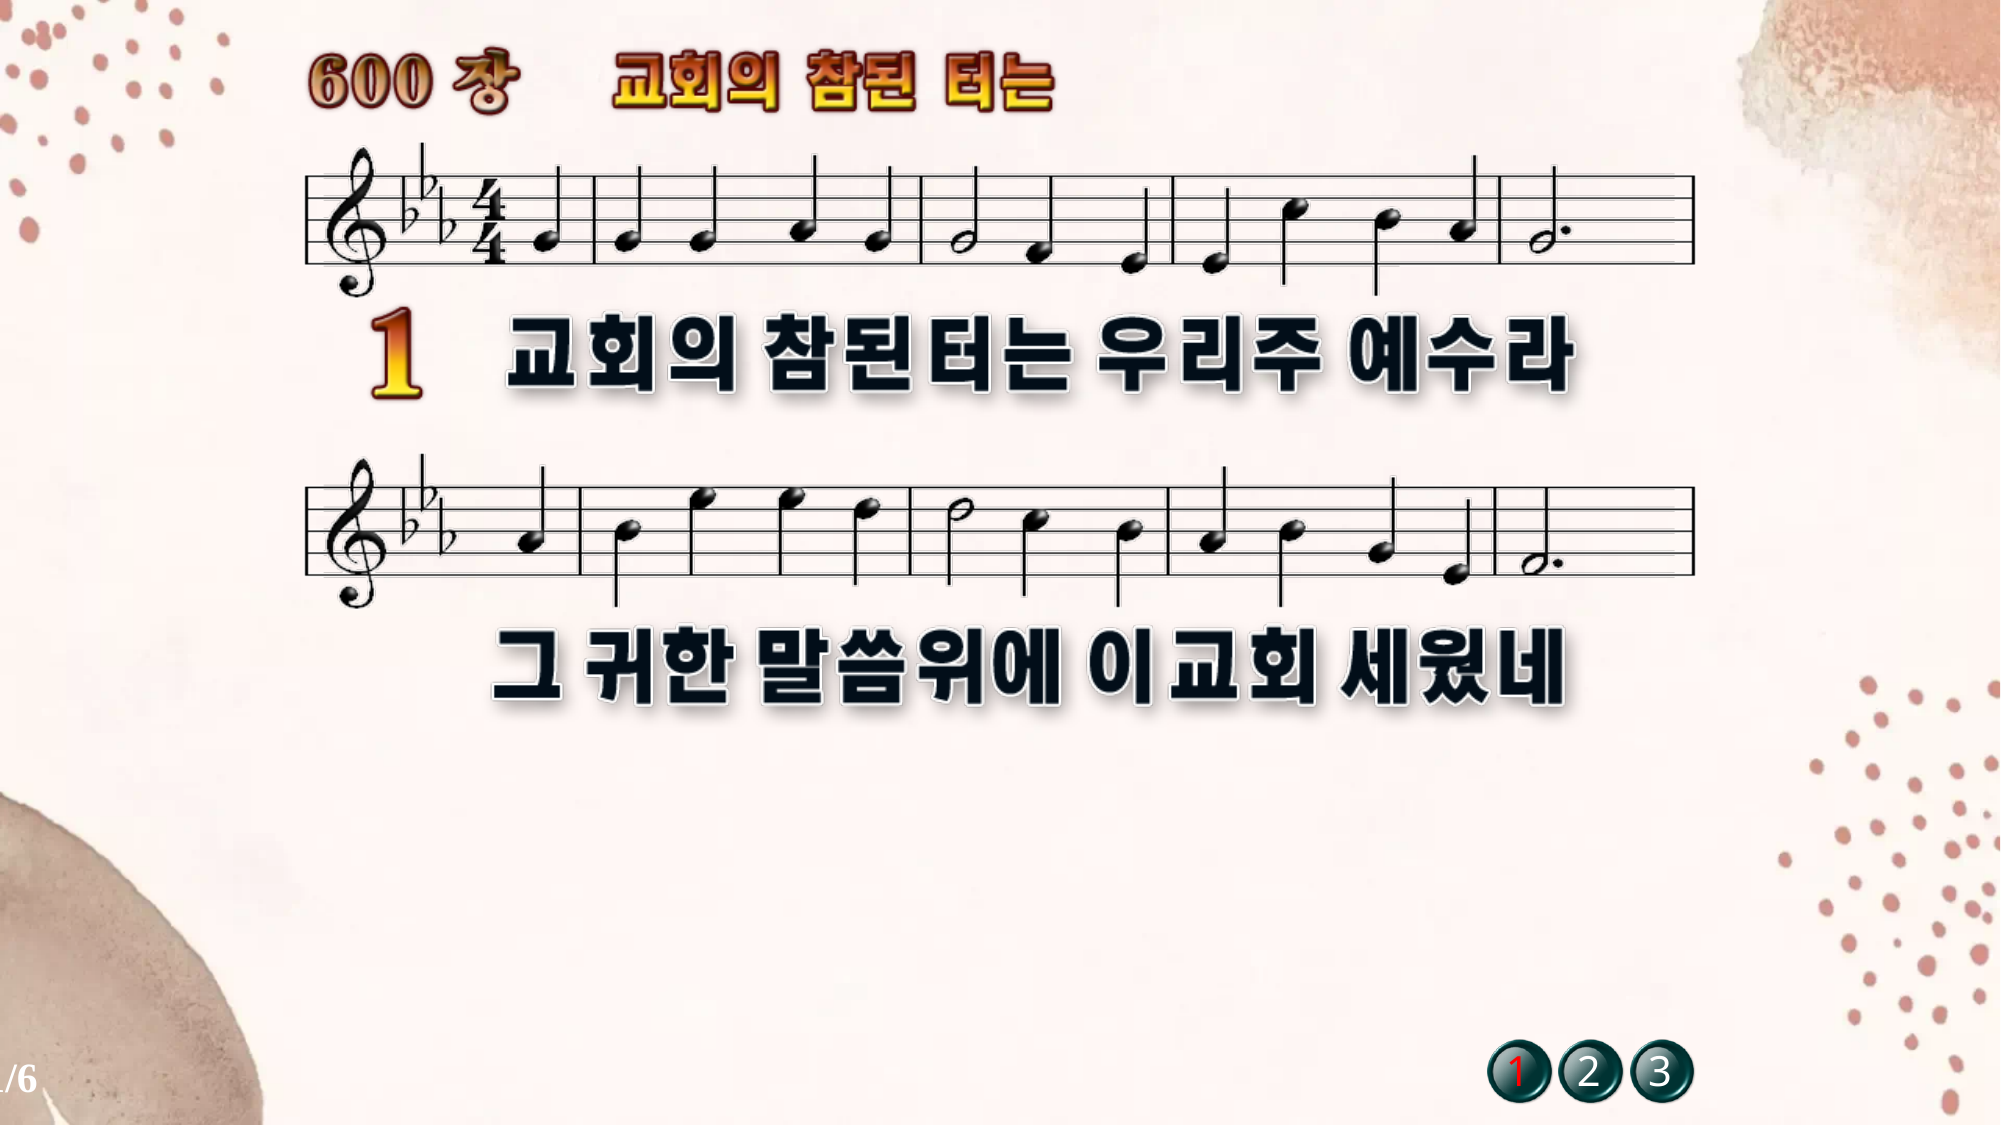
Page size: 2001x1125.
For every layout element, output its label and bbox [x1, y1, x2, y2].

picture [0, 0, 2001, 1125]
text_box [1555, 1035, 1626, 1106]
text_box [1484, 1035, 1555, 1106]
text_box [1627, 1035, 1697, 1106]
